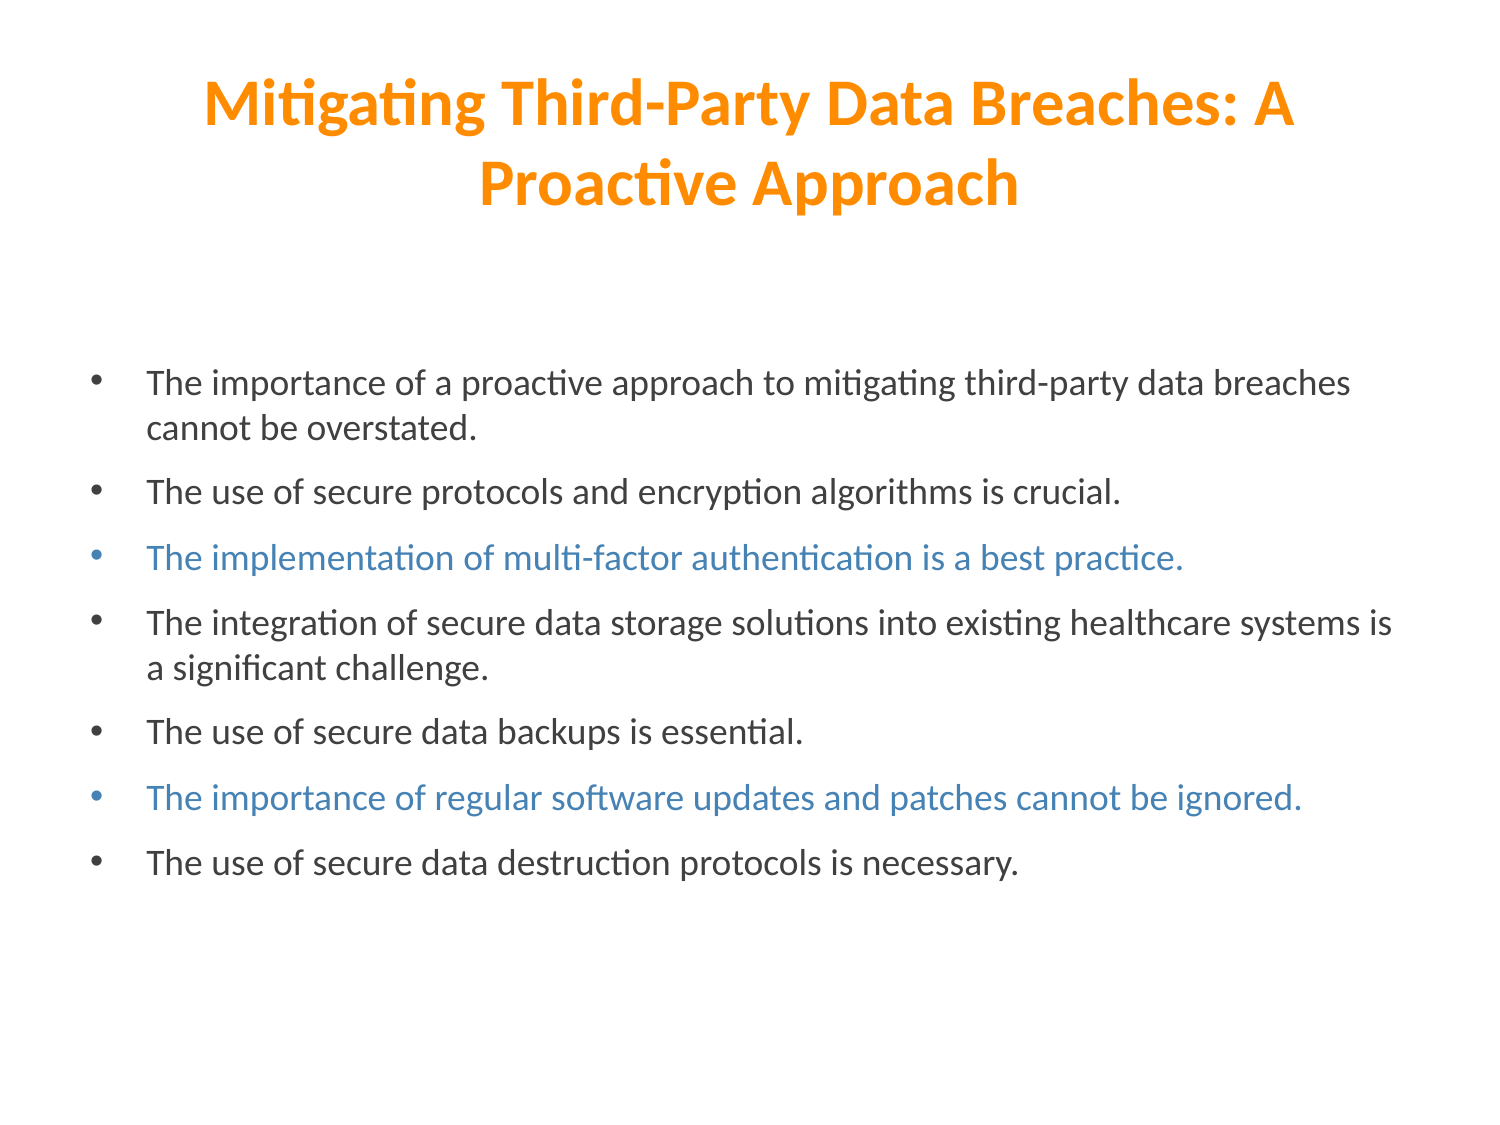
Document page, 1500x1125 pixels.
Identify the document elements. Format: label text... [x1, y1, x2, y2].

list The importance of a proactive approach to mitigating third-party data breaches cannot be overstated. The use of secure protocols and encryption algorithms is crucial. The implementation of multi-factor authentication is a best practice. The integration of secure data storage solutions into existing healthcare systems is a significant challenge. The use of secure data backups is essential. The importance of regular software updates and patches cannot be ignored. The use of secure data destruction protocols is necessary. [75, 262, 1425, 1005]
title Mitigating Third-Party Data Breaches: A Proactive Approach [75, 45, 1425, 233]
